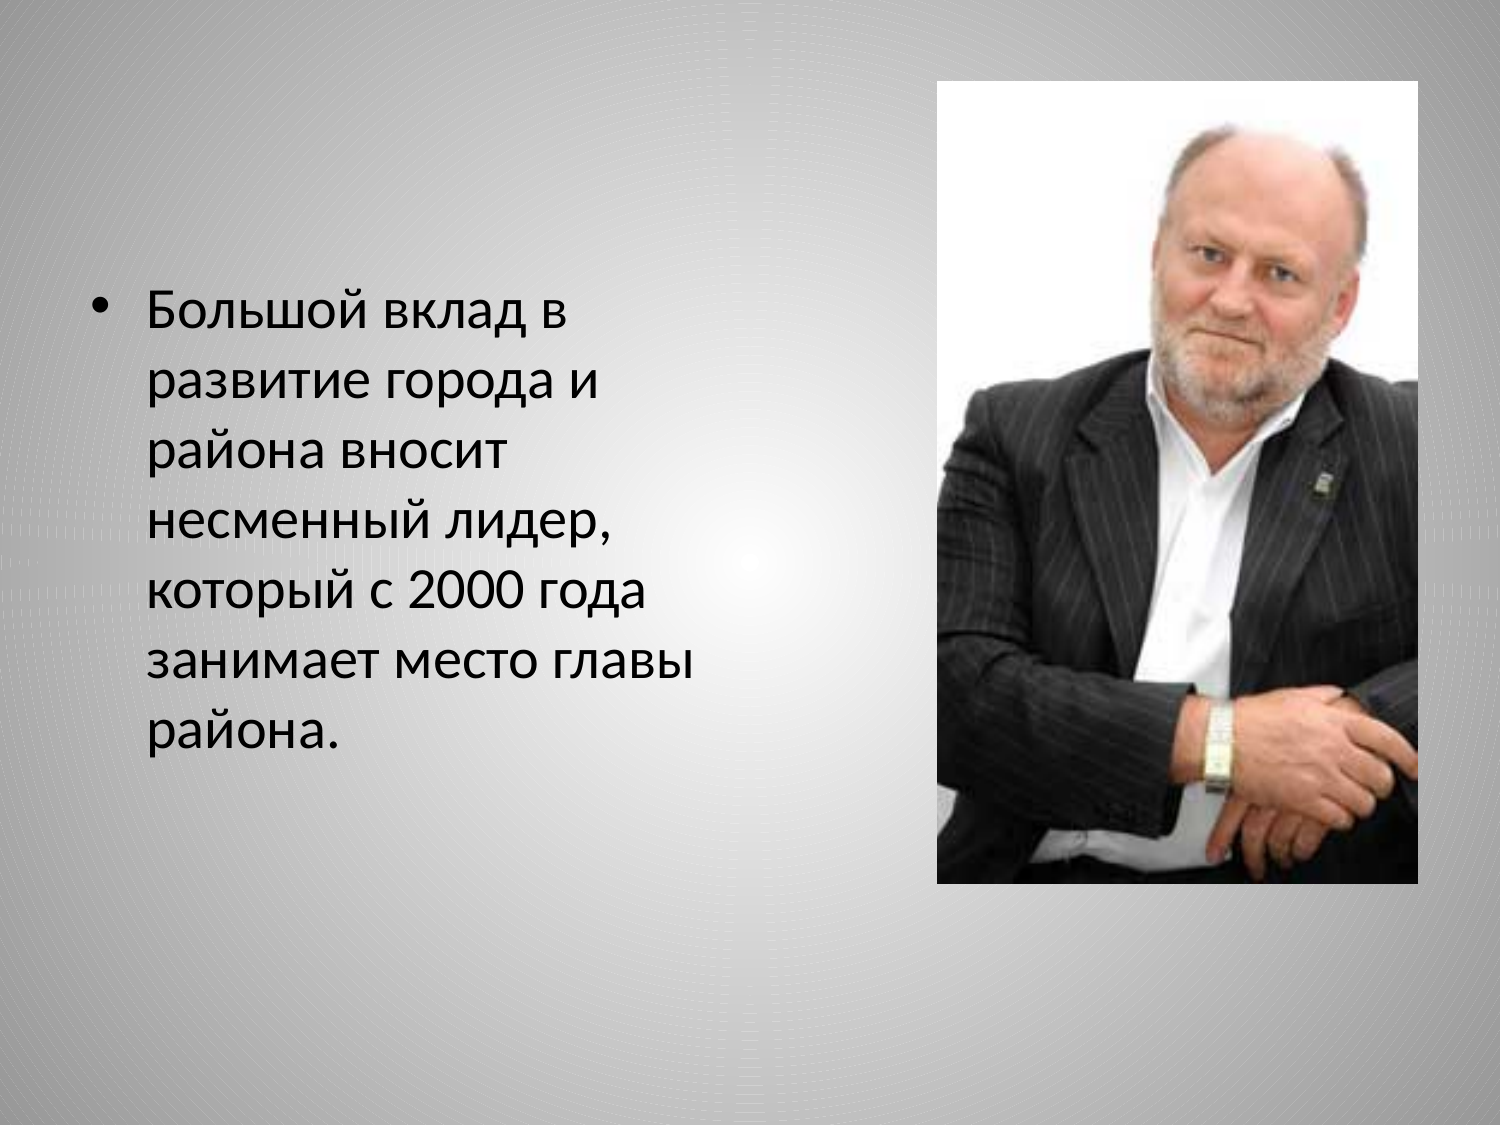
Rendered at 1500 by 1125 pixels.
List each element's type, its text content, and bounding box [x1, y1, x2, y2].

list Большой вклад в развитие города и района вносит несменный лидер, который с 2000 года занимает место главы района. [75, 262, 738, 1005]
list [937, 81, 1419, 884]
